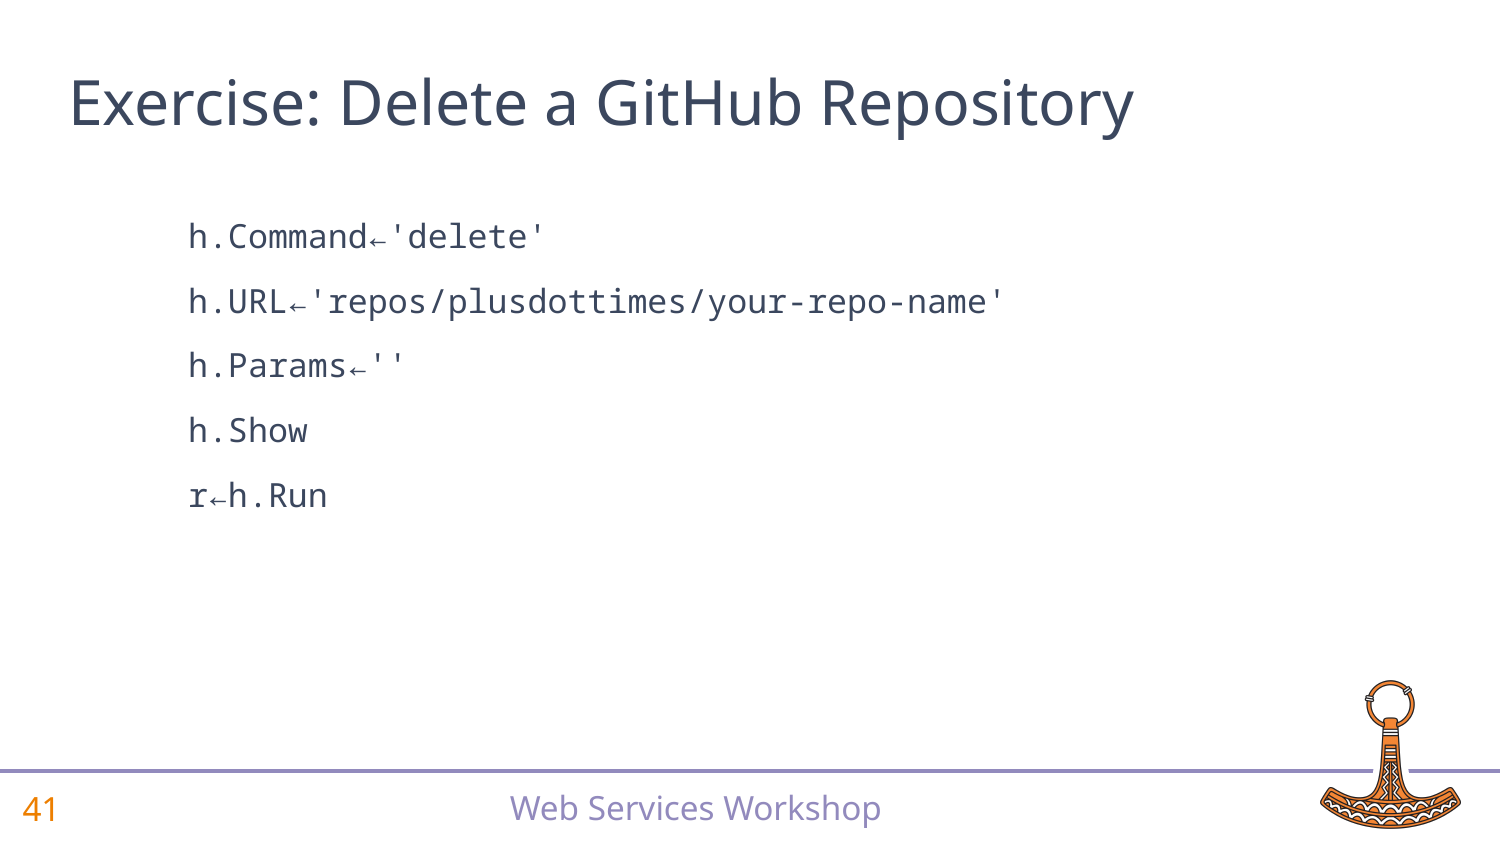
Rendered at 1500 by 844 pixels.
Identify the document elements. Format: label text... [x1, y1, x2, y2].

title Exercise: Delete a GitHub Repository [53, 43, 1203, 157]
picture [1320, 680, 1461, 829]
list h.Command←'delete' h.URL←'repos/plusdottimes/your-repo-name' h.Params←'' h.Show r←h.Run [53, 207, 1453, 740]
